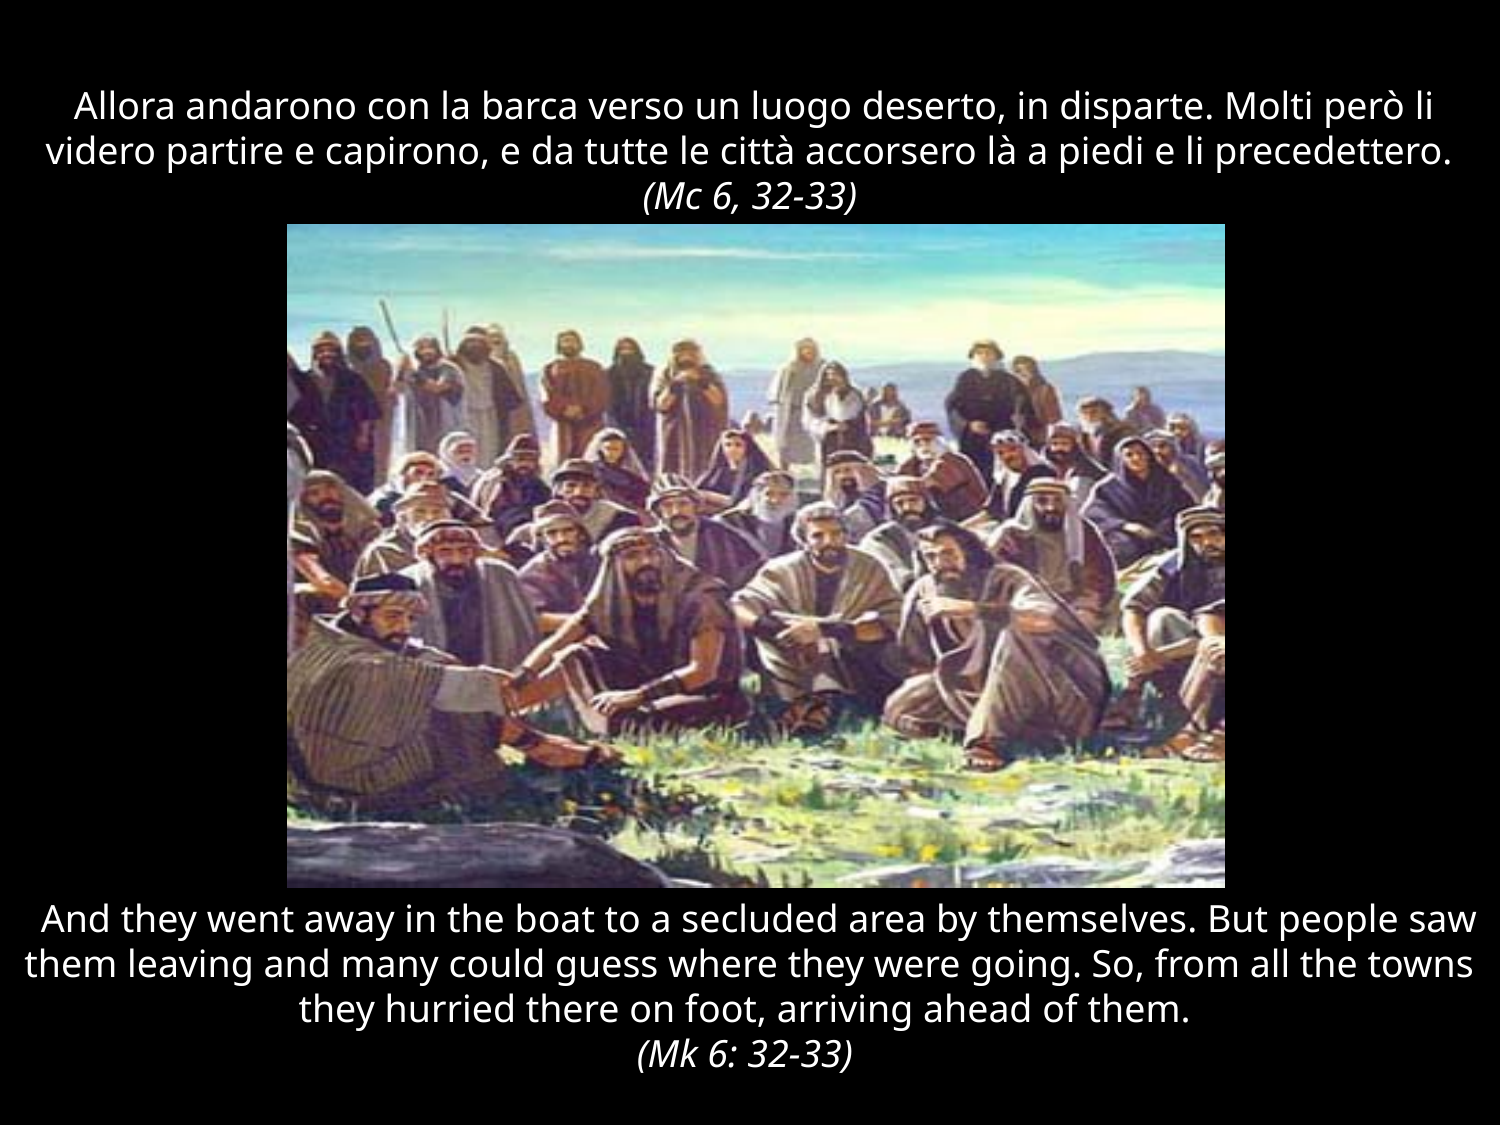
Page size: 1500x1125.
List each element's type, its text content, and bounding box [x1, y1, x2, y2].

picture [287, 224, 1225, 888]
text_box Allora andarono con la barca verso un luogo deserto, in disparte. Molti però li videro partire e capirono, e da tutte le città accorsero là a piedi e li precedettero. (Mc 6, 32-33) [0, 74, 1500, 225]
text_box And they went away in the boat to a secluded area by themselves. But people saw them leaving and many could guess where they were going. So, from all the towns they hurried there on foot, arriving ahead of them. (Mk 6: 32-33) [0, 887, 1500, 1083]
